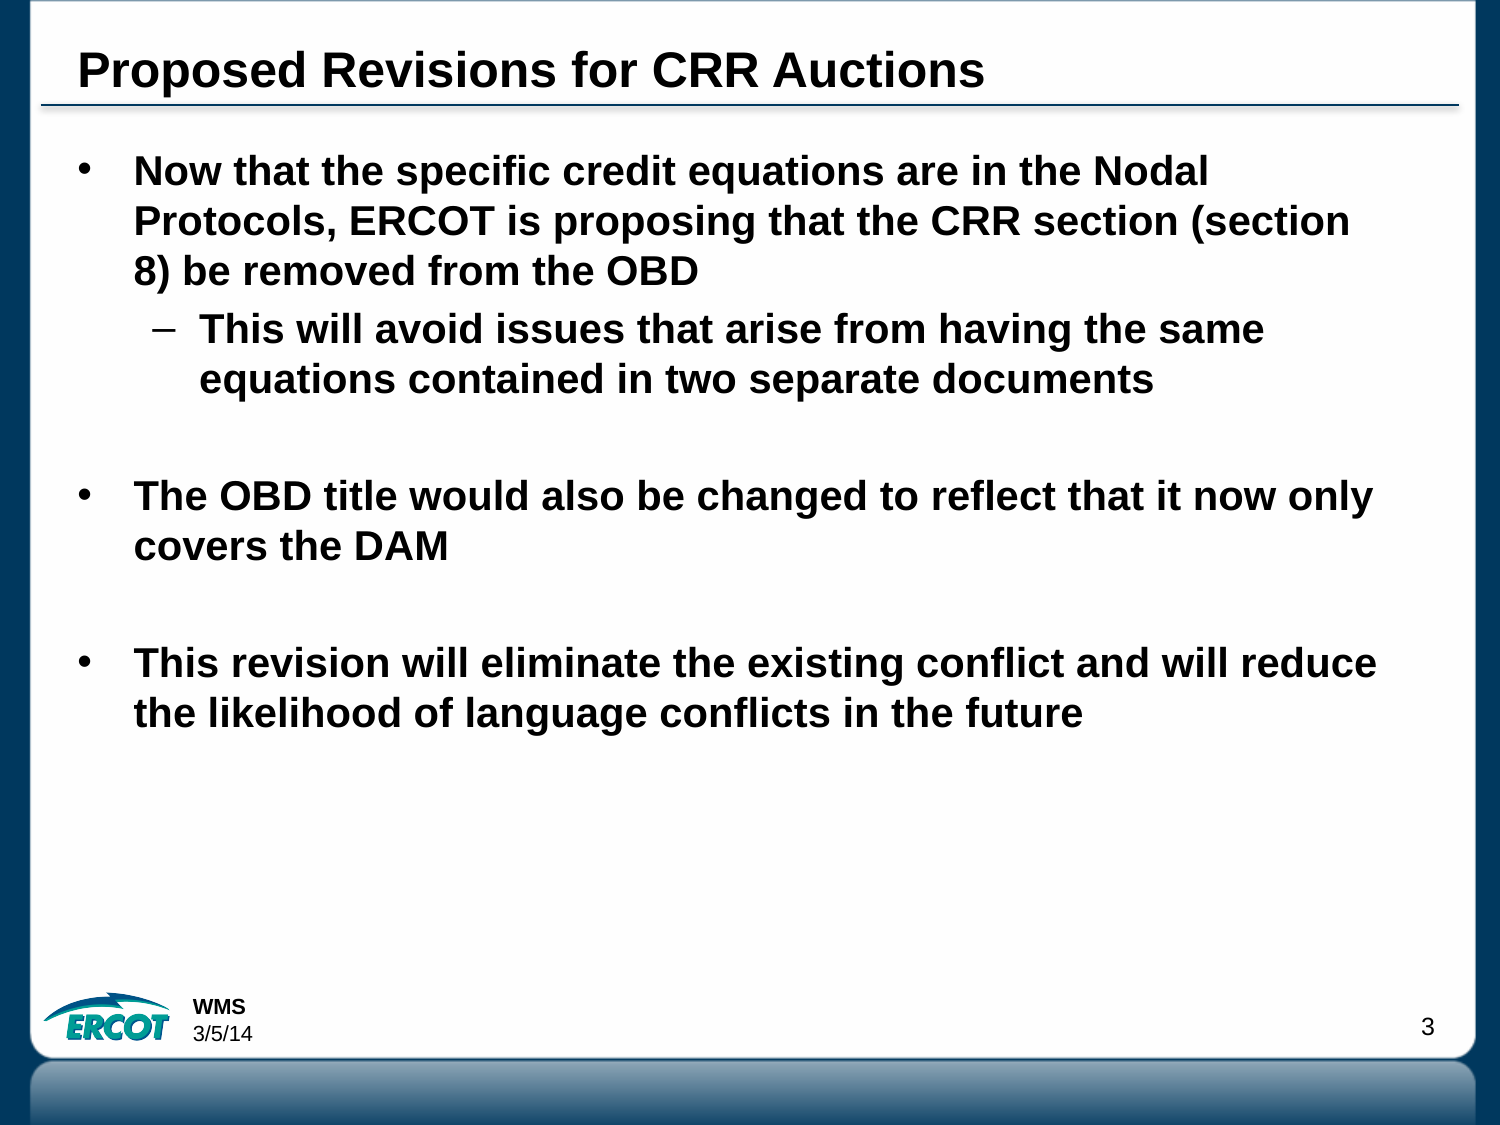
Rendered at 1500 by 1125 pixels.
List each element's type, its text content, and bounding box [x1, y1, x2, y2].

list Now that the specific credit equations are in the Nodal Protocols, ERCOT is proposing that the CRR section (section 8) be removed from the OBD This will avoid issues that arise from having the same equations contained in two separate documents The OBD title would also be changed to reflect that it now only covers the DAM This revision will eliminate the existing conflict and will reduce the likelihood of language conflicts in the future [62, 135, 1413, 976]
picture [0, 0, 1500, 1125]
title Proposed Revisions for CRR Auctions [62, 29, 1450, 106]
